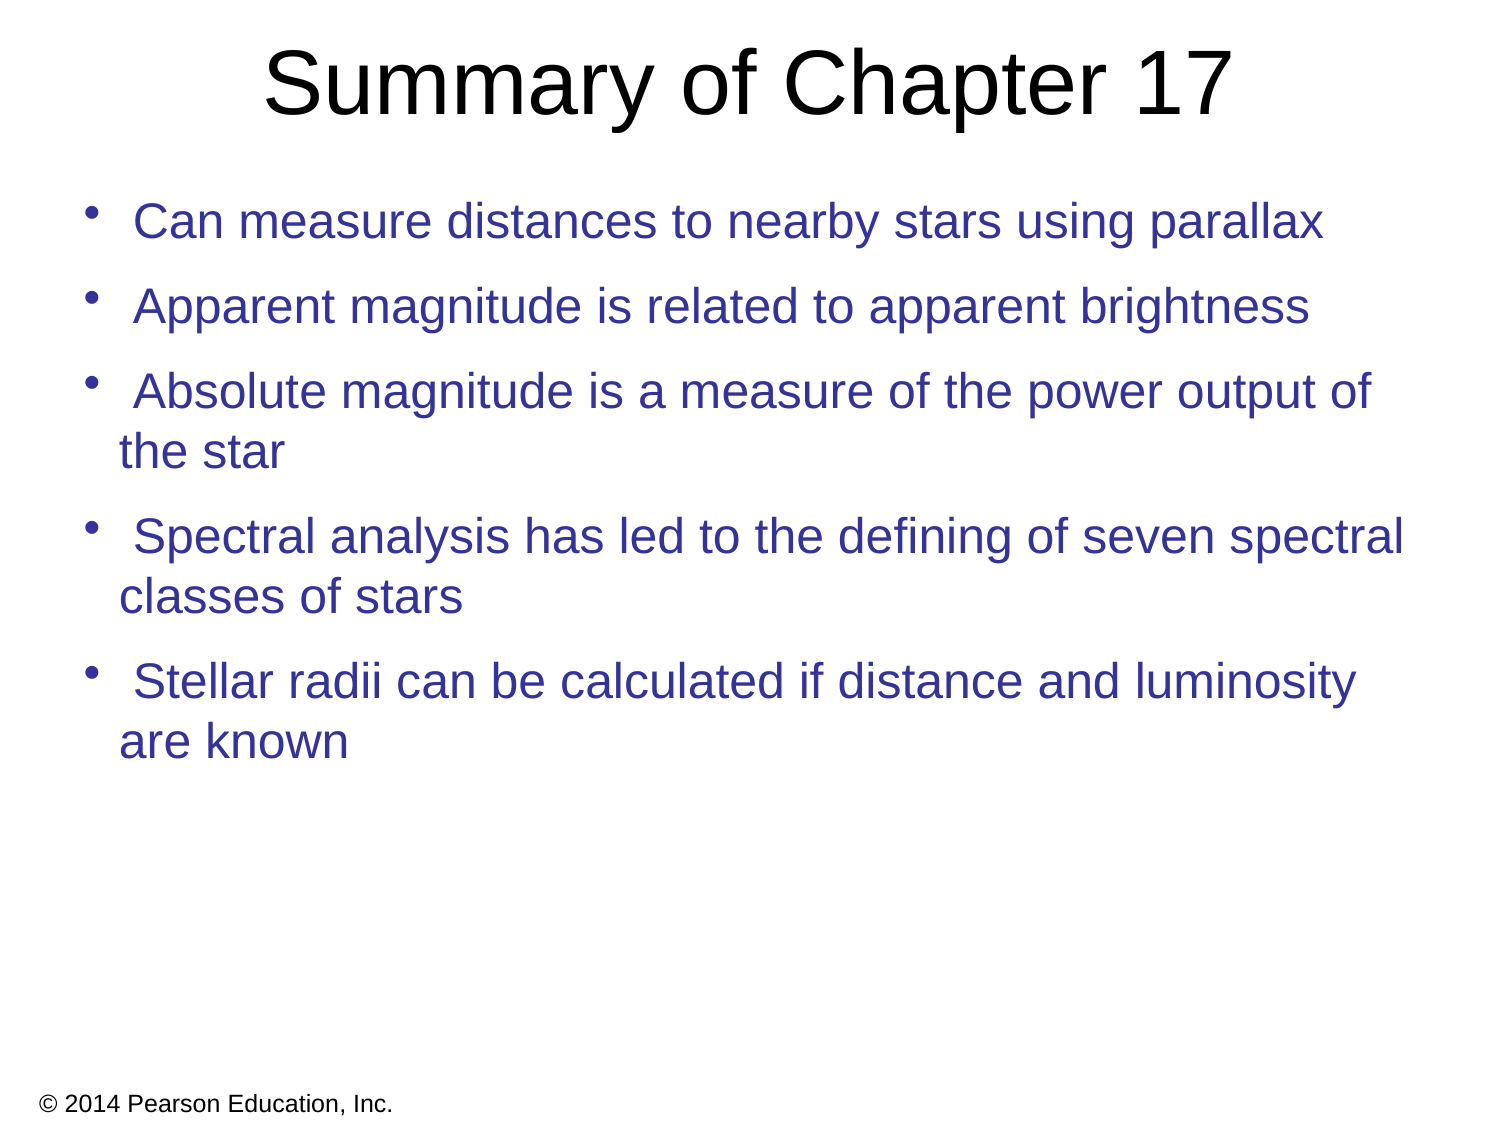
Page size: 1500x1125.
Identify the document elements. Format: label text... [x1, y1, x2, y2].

title Summary of Chapter 17 [112, 0, 1388, 160]
text_box Can measure distances to nearby stars using parallax Apparent magnitude is related to apparent brightness Absolute magnitude is a measure of the power output of the star Spectral analysis has led to the defining of seven spectral classes of stars Stellar radii can be calculated if distance and luminosity are known [68, 181, 1432, 776]
